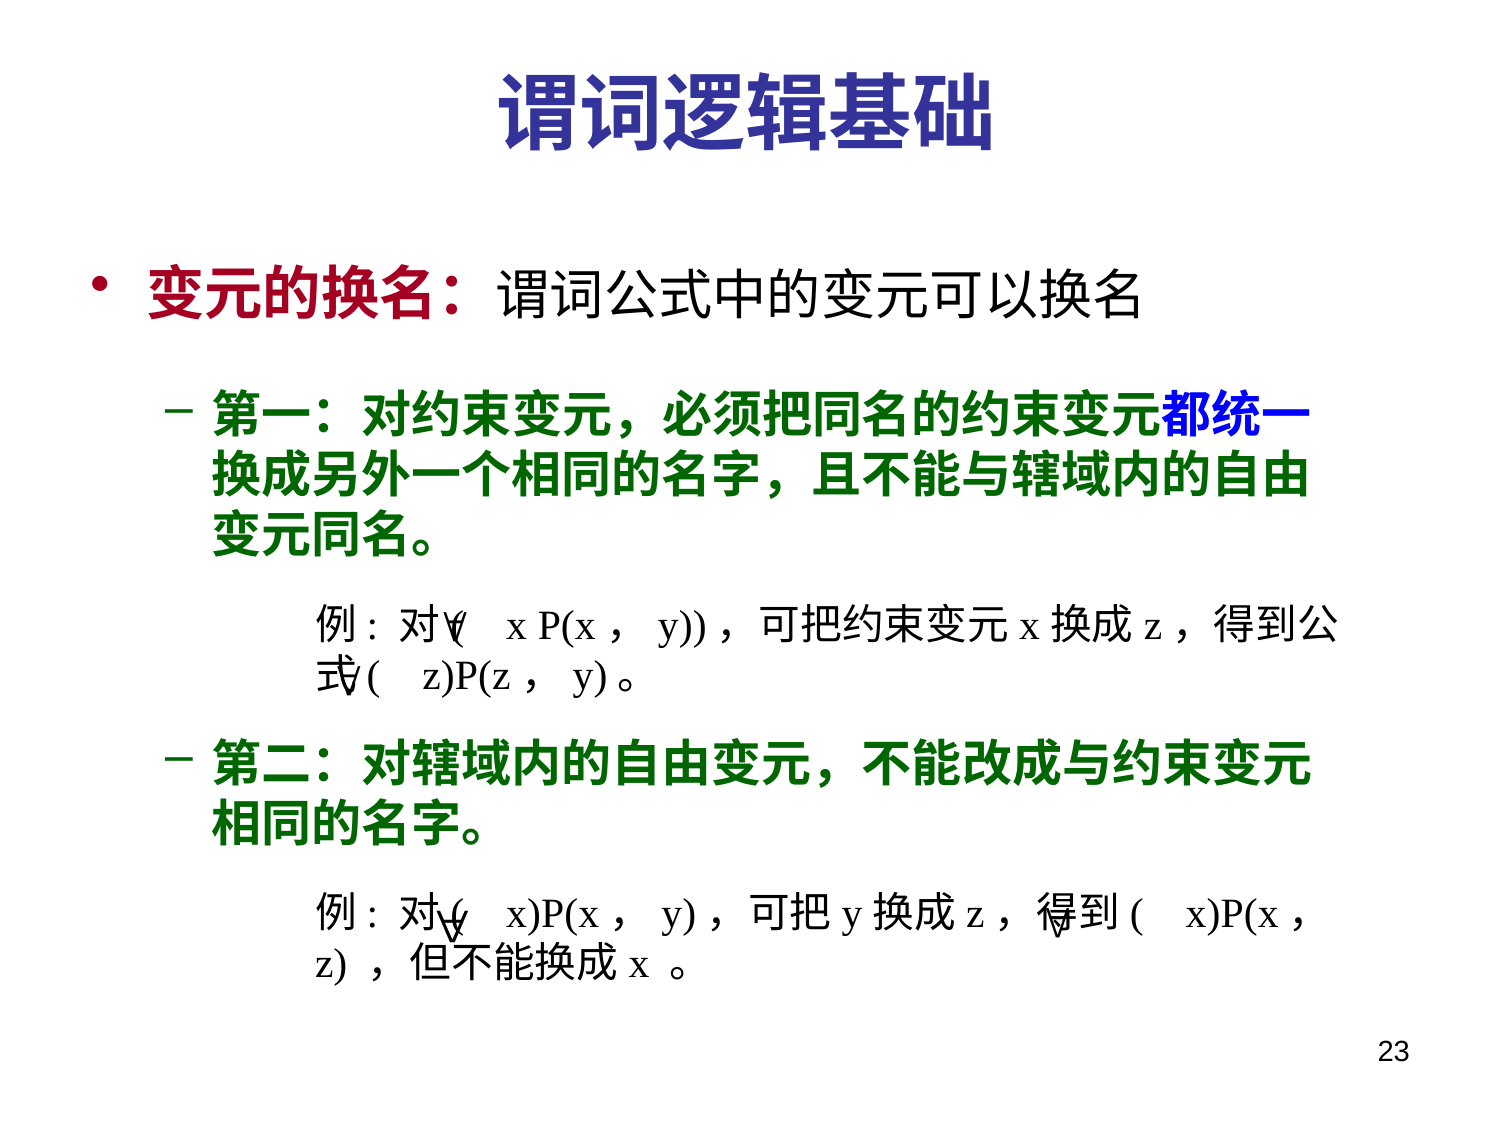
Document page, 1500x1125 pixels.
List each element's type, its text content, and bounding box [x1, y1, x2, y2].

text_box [1033, 898, 1078, 947]
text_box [324, 656, 369, 705]
slide_number 23 [1074, 1024, 1425, 1103]
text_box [430, 603, 475, 652]
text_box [418, 900, 479, 953]
title 谓词逻辑基础 [70, 36, 1421, 185]
list 变元的换名：谓词公式中的变元可以换名 第一：对约束变元，必须把同名的约束变元都统一换成另外一个相同的名字，且不能与辖域内的自由变元同名。 例: 对( x P(x，y))，可把约束变元x换成z，得到公式( z)P(z，y)。 第二：对辖域内的自由变元，不能改成与约束变元相同的名字。 例: 对( x)P(x，y)，可把y换成z，得到( x)P(x，z) ，但不能换成x 。 [75, 262, 1371, 1005]
